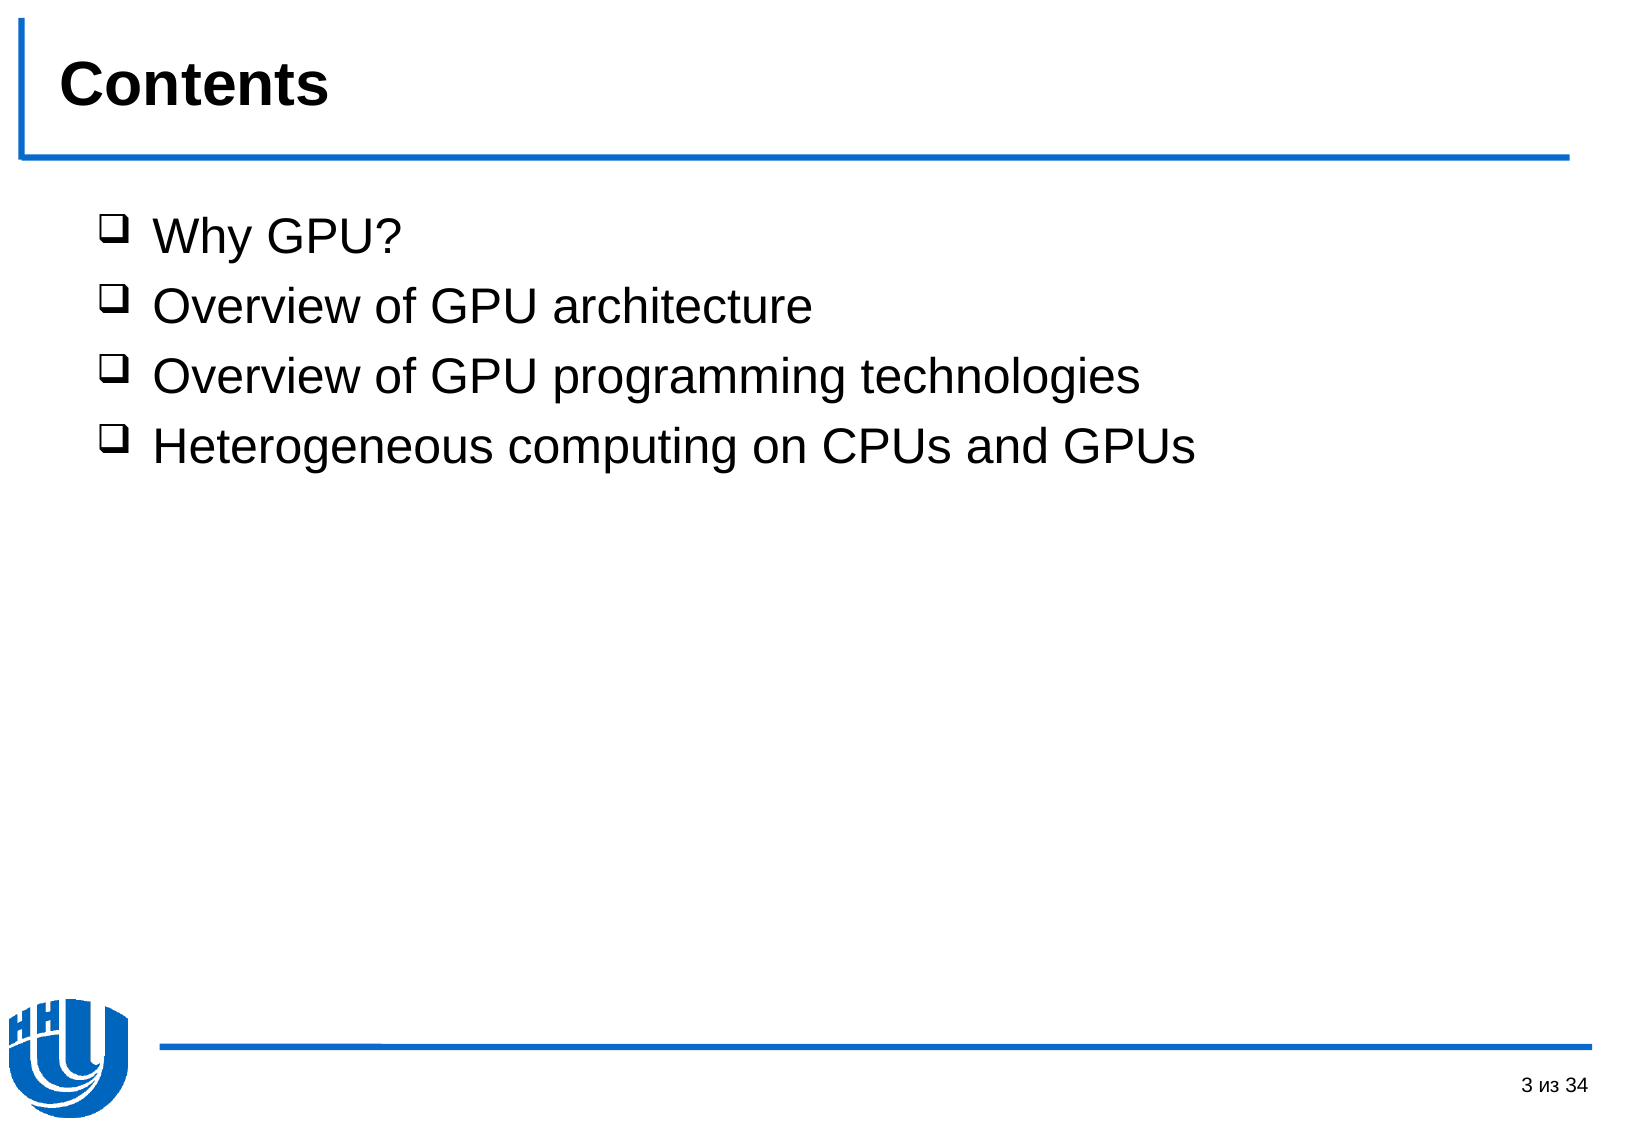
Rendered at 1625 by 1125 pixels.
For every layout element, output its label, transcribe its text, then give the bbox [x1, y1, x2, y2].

picture [9, 999, 128, 1118]
title Contents [44, 34, 1535, 127]
list Why GPU? Overview of GPU architecture Overview of GPU programming technologies Heterogeneous computing on CPUs and GPUs [81, 196, 1543, 1012]
slide_number 3 [1449, 1051, 1604, 1125]
